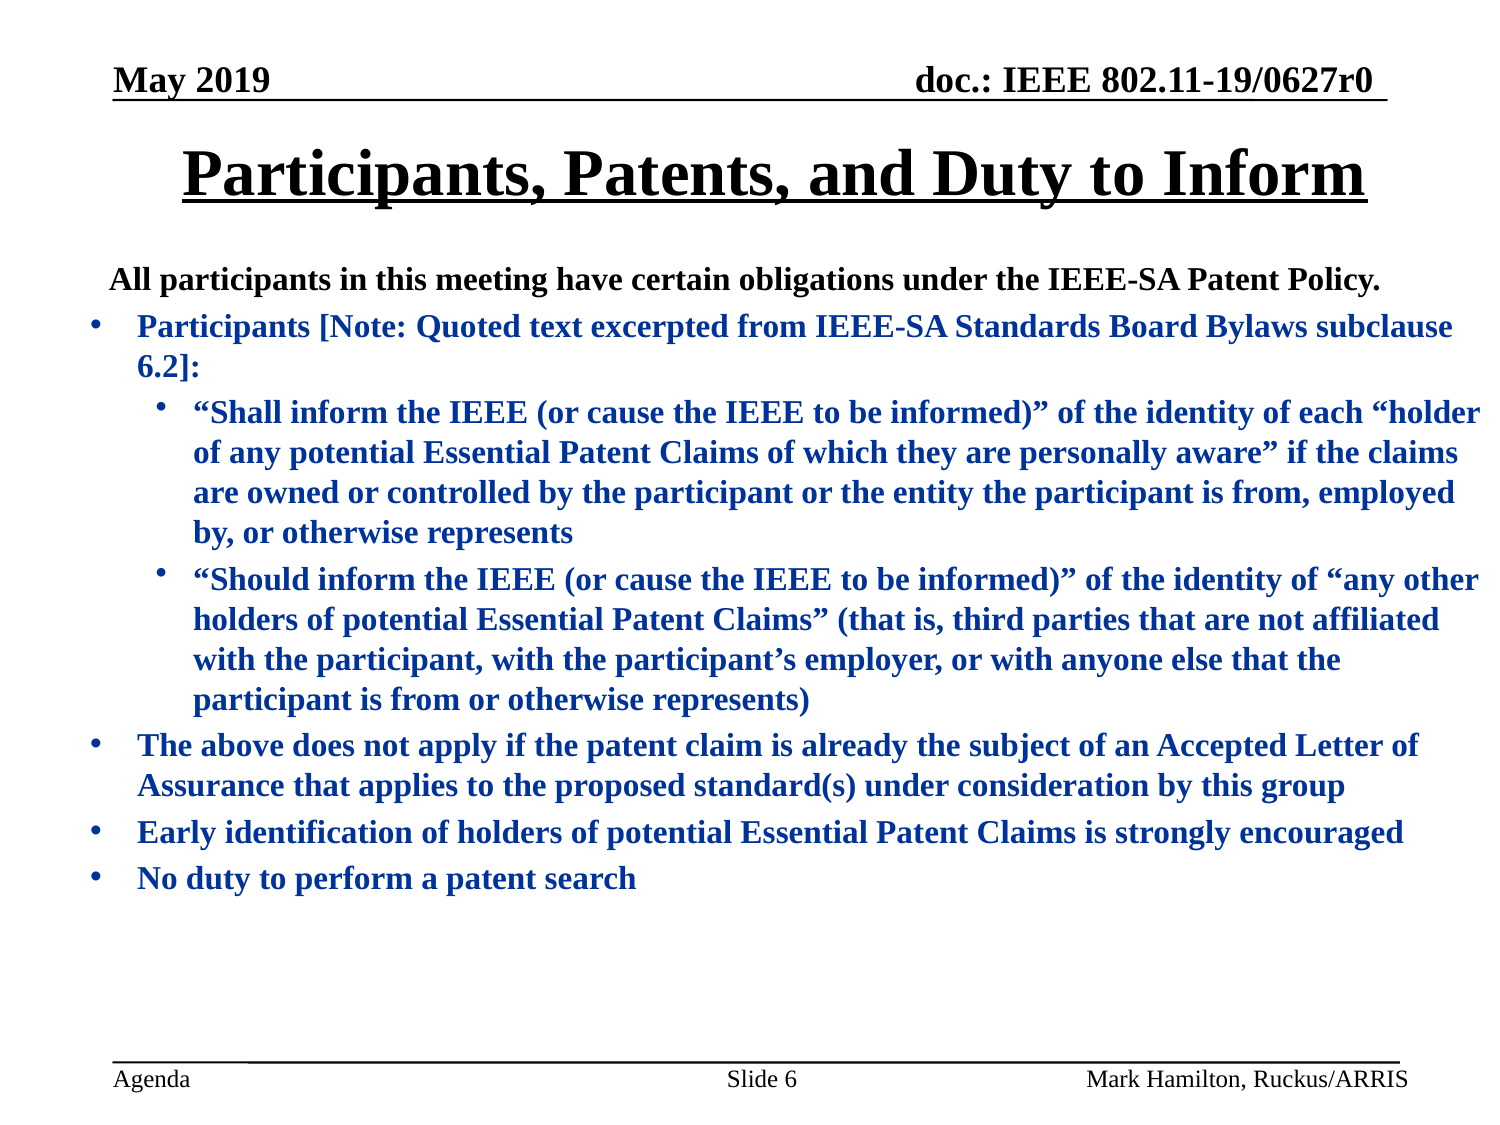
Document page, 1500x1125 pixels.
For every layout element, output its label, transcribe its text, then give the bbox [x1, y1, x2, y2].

list All participants in this meeting have certain obligations under the IEEE-SA Patent Policy. Participants [Note: Quoted text excerpted from IEEE-SA Standards Board Bylaws subclause 6.2]: “Shall inform the IEEE (or cause the IEEE to be informed)” of the identity of each “holder of any potential Essential Patent Claims of which they are personally aware” if the claims are owned or controlled by the participant or the entity the participant is from, employed by, or otherwise represents “Should inform the IEEE (or cause the IEEE to be informed)” of the identity of “any other holders of potential Essential Patent Claims” (that is, third parties that are not affiliated with the participant, with the participant’s employer, or with anyone else that the participant is from or otherwise represents) The above does not apply if the patent claim is already the subject of an Accepted Letter of Assurance that applies to the proposed standard(s) under consideration by this group Early identification of holders of potential Essential Patent Claims is strongly encouraged No duty to perform a patent search [0, 249, 1500, 1050]
title Participants, Patents, and Duty to Inform [50, 99, 1500, 238]
